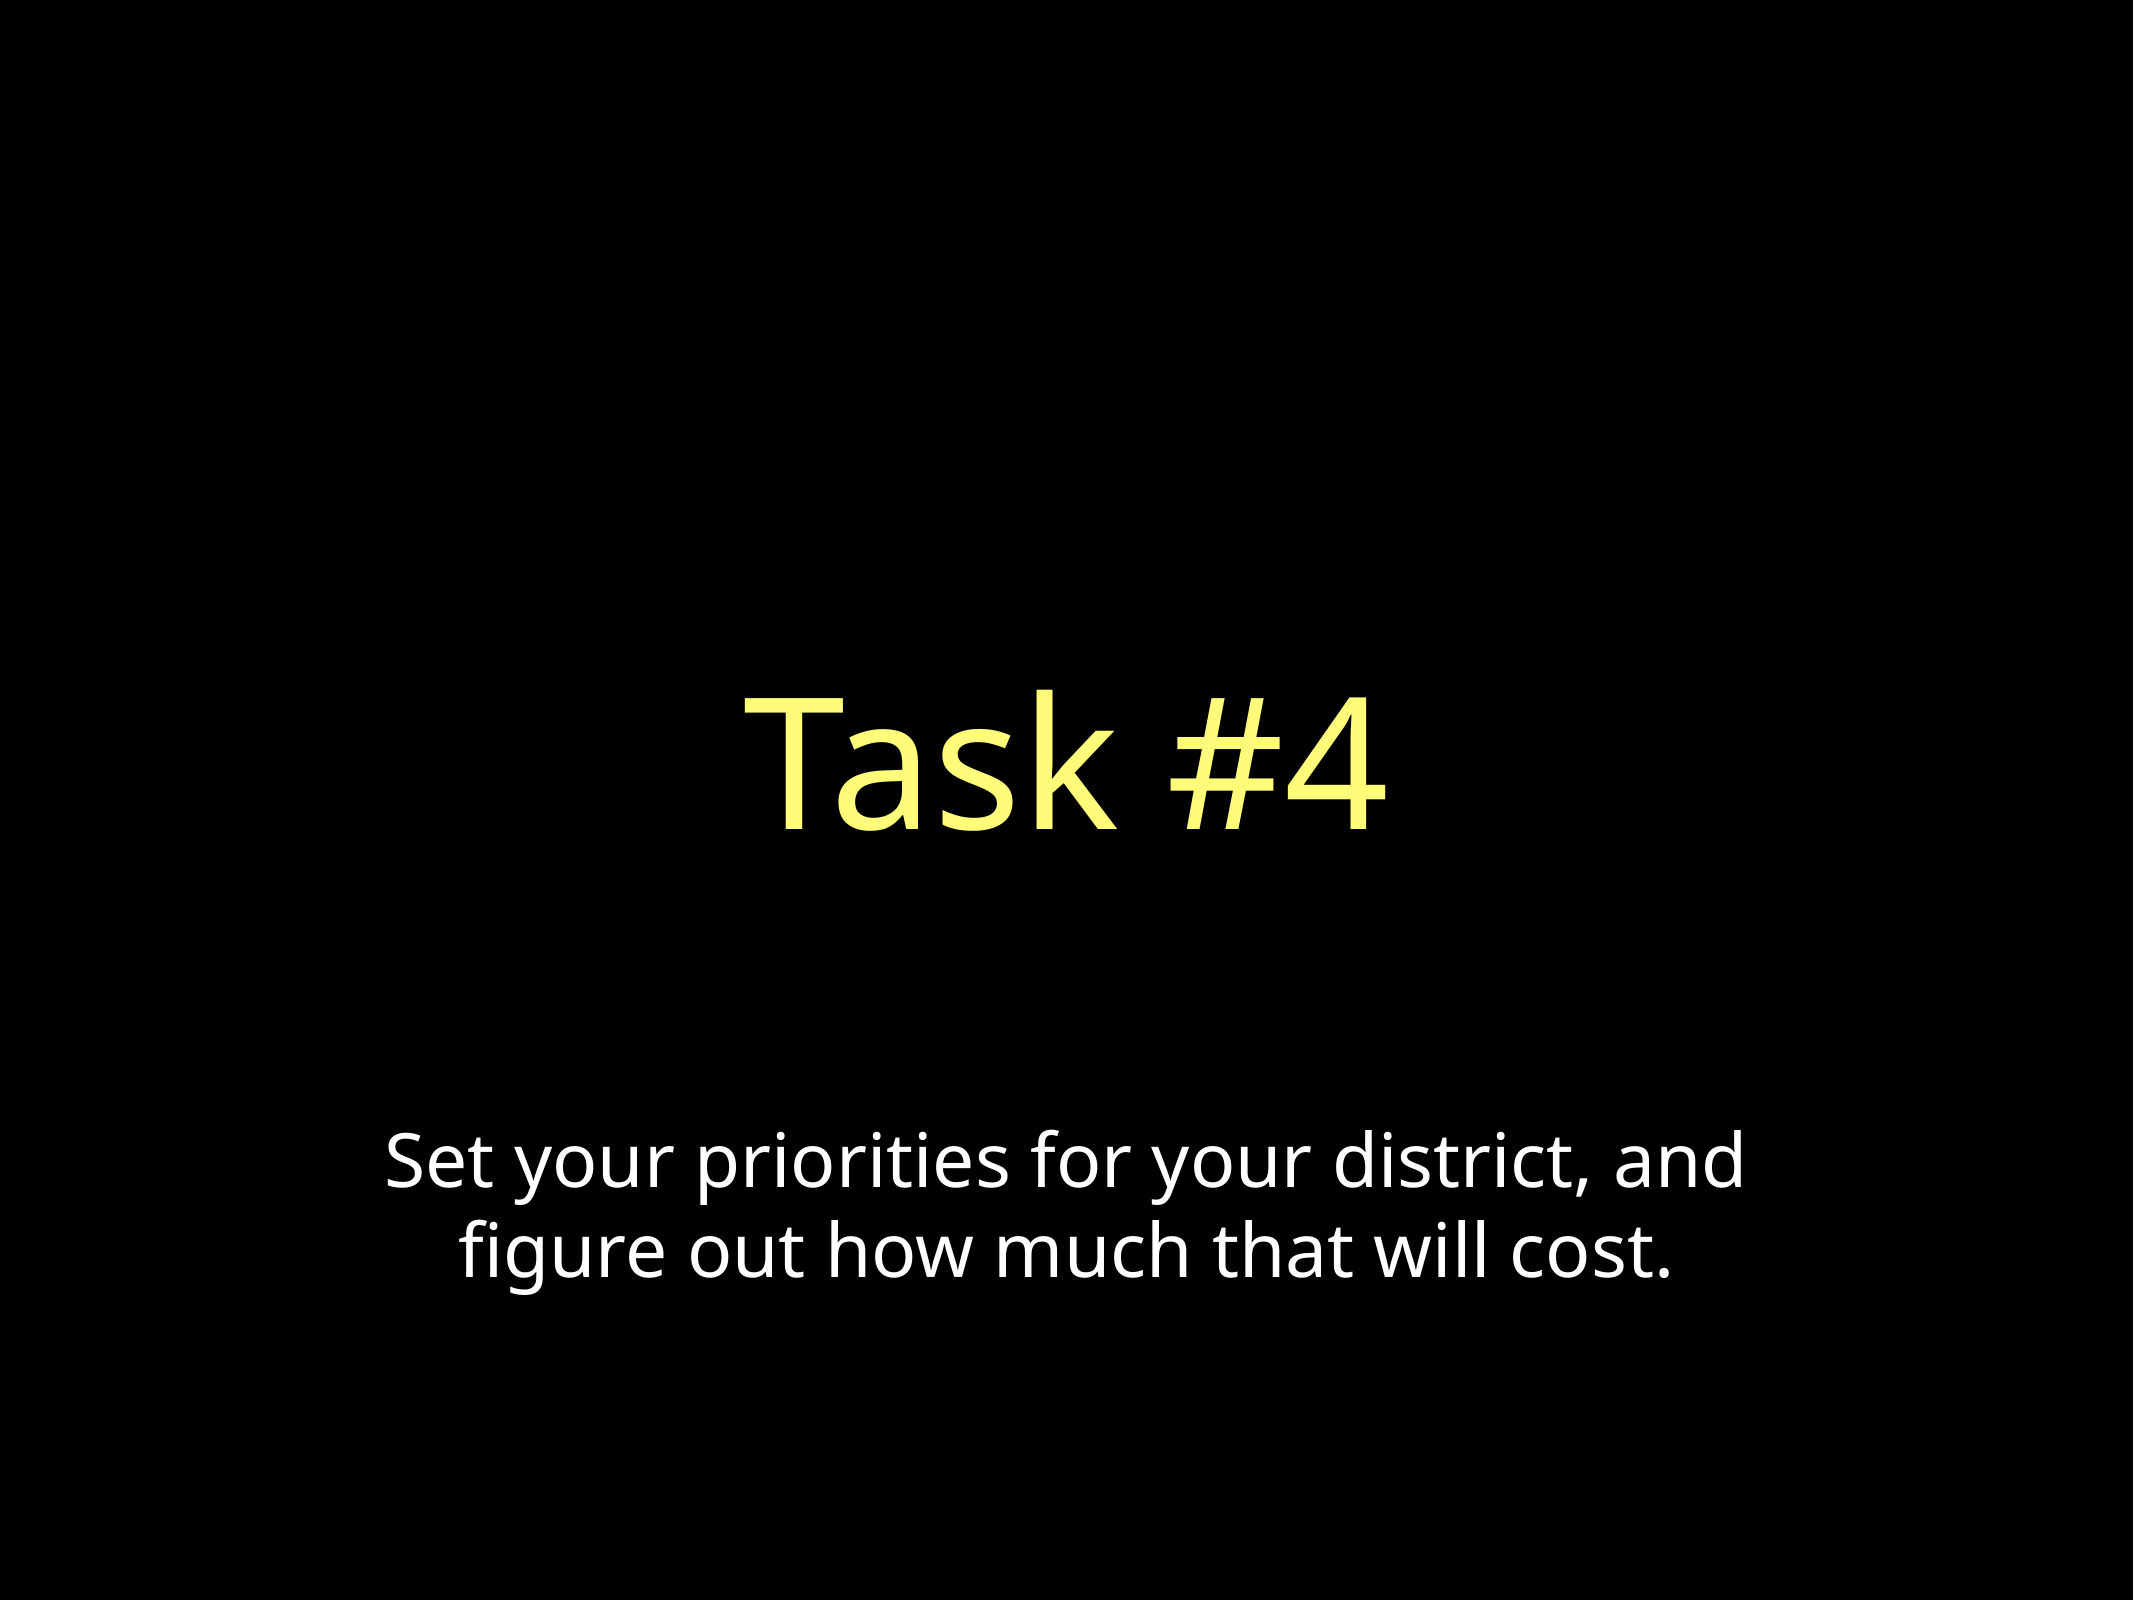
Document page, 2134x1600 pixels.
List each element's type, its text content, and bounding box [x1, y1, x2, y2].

list Task #4 [207, 636, 1926, 876]
text_box Set your priorities for your district, and figure out how much that will cost. [360, 1104, 1773, 1302]
